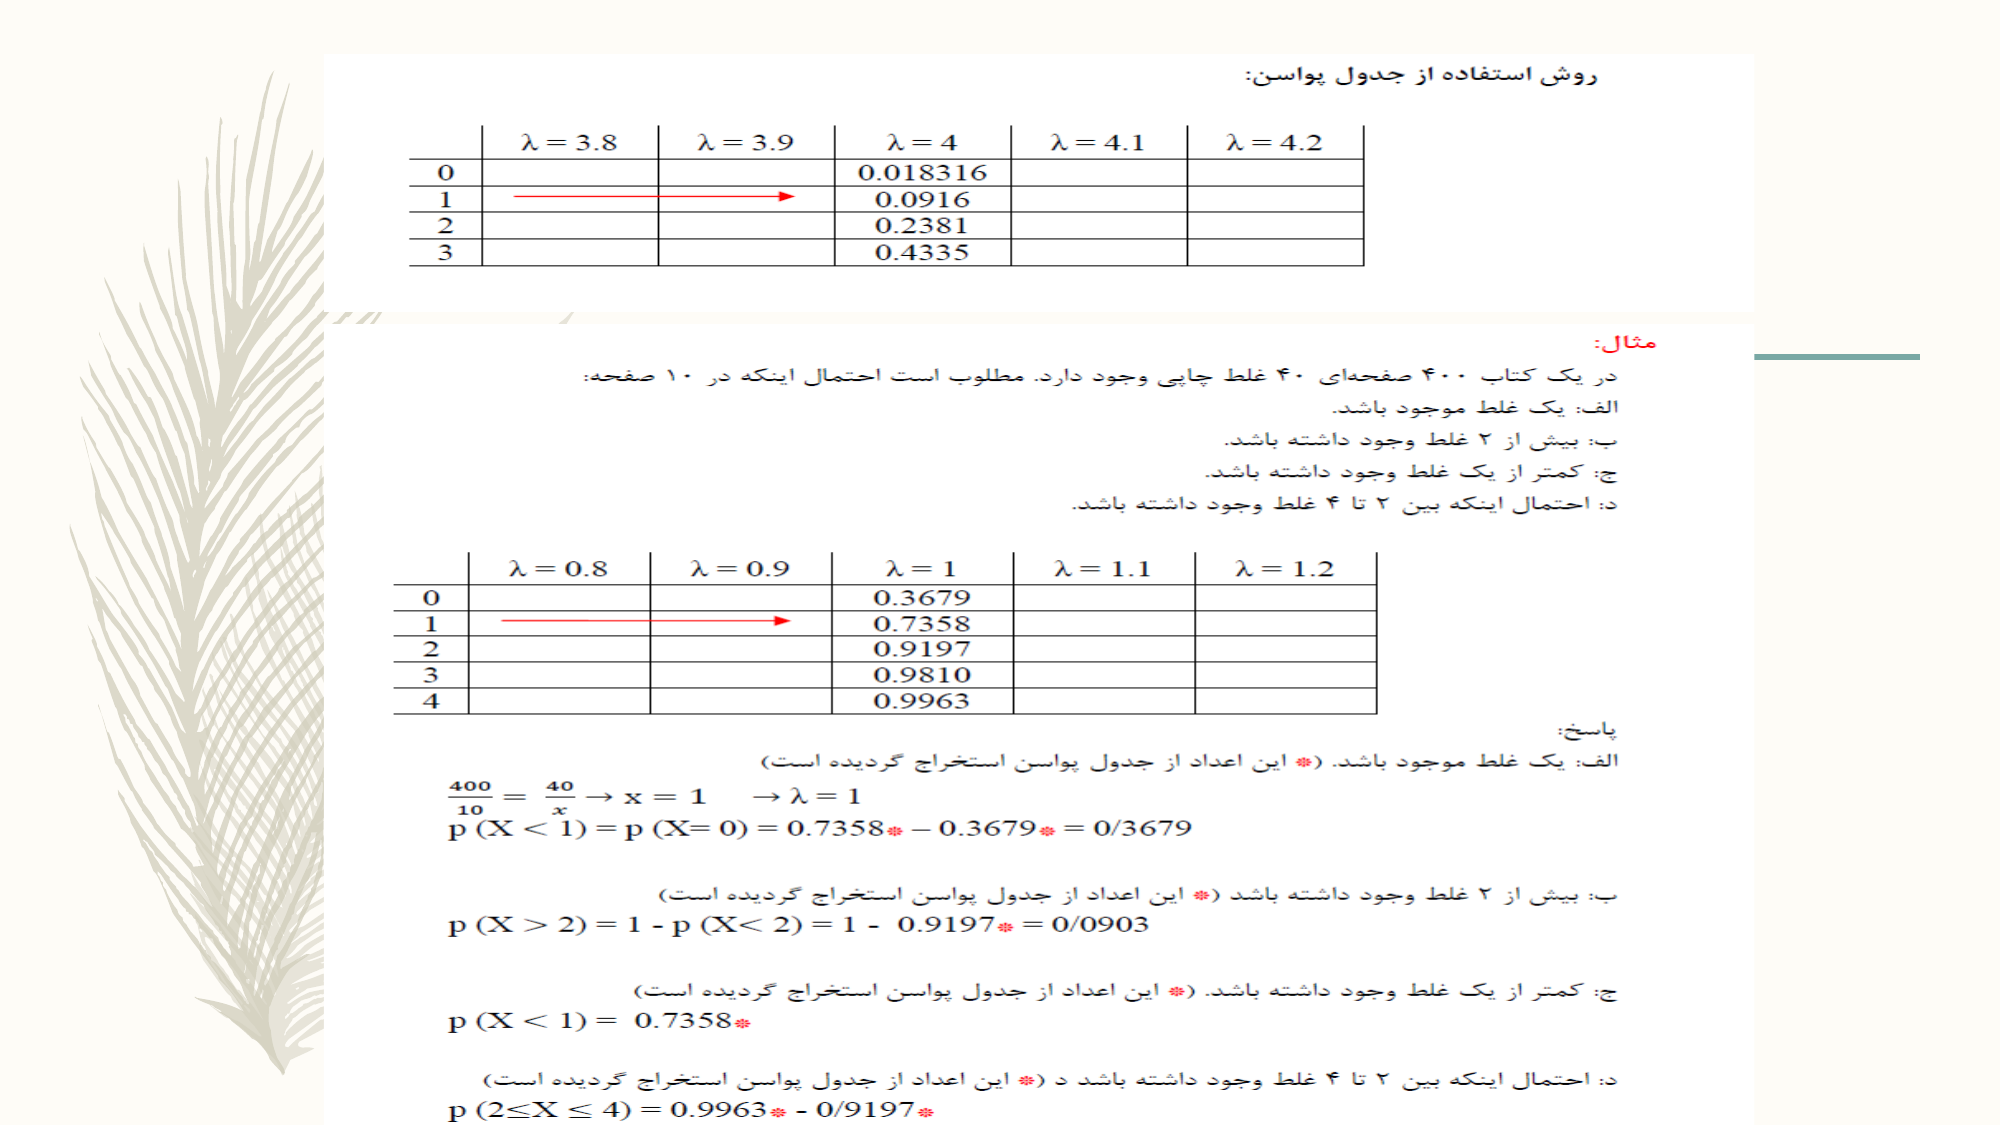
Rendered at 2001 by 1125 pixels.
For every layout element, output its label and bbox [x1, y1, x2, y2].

list [323, 324, 1755, 1125]
picture [323, 54, 1755, 312]
